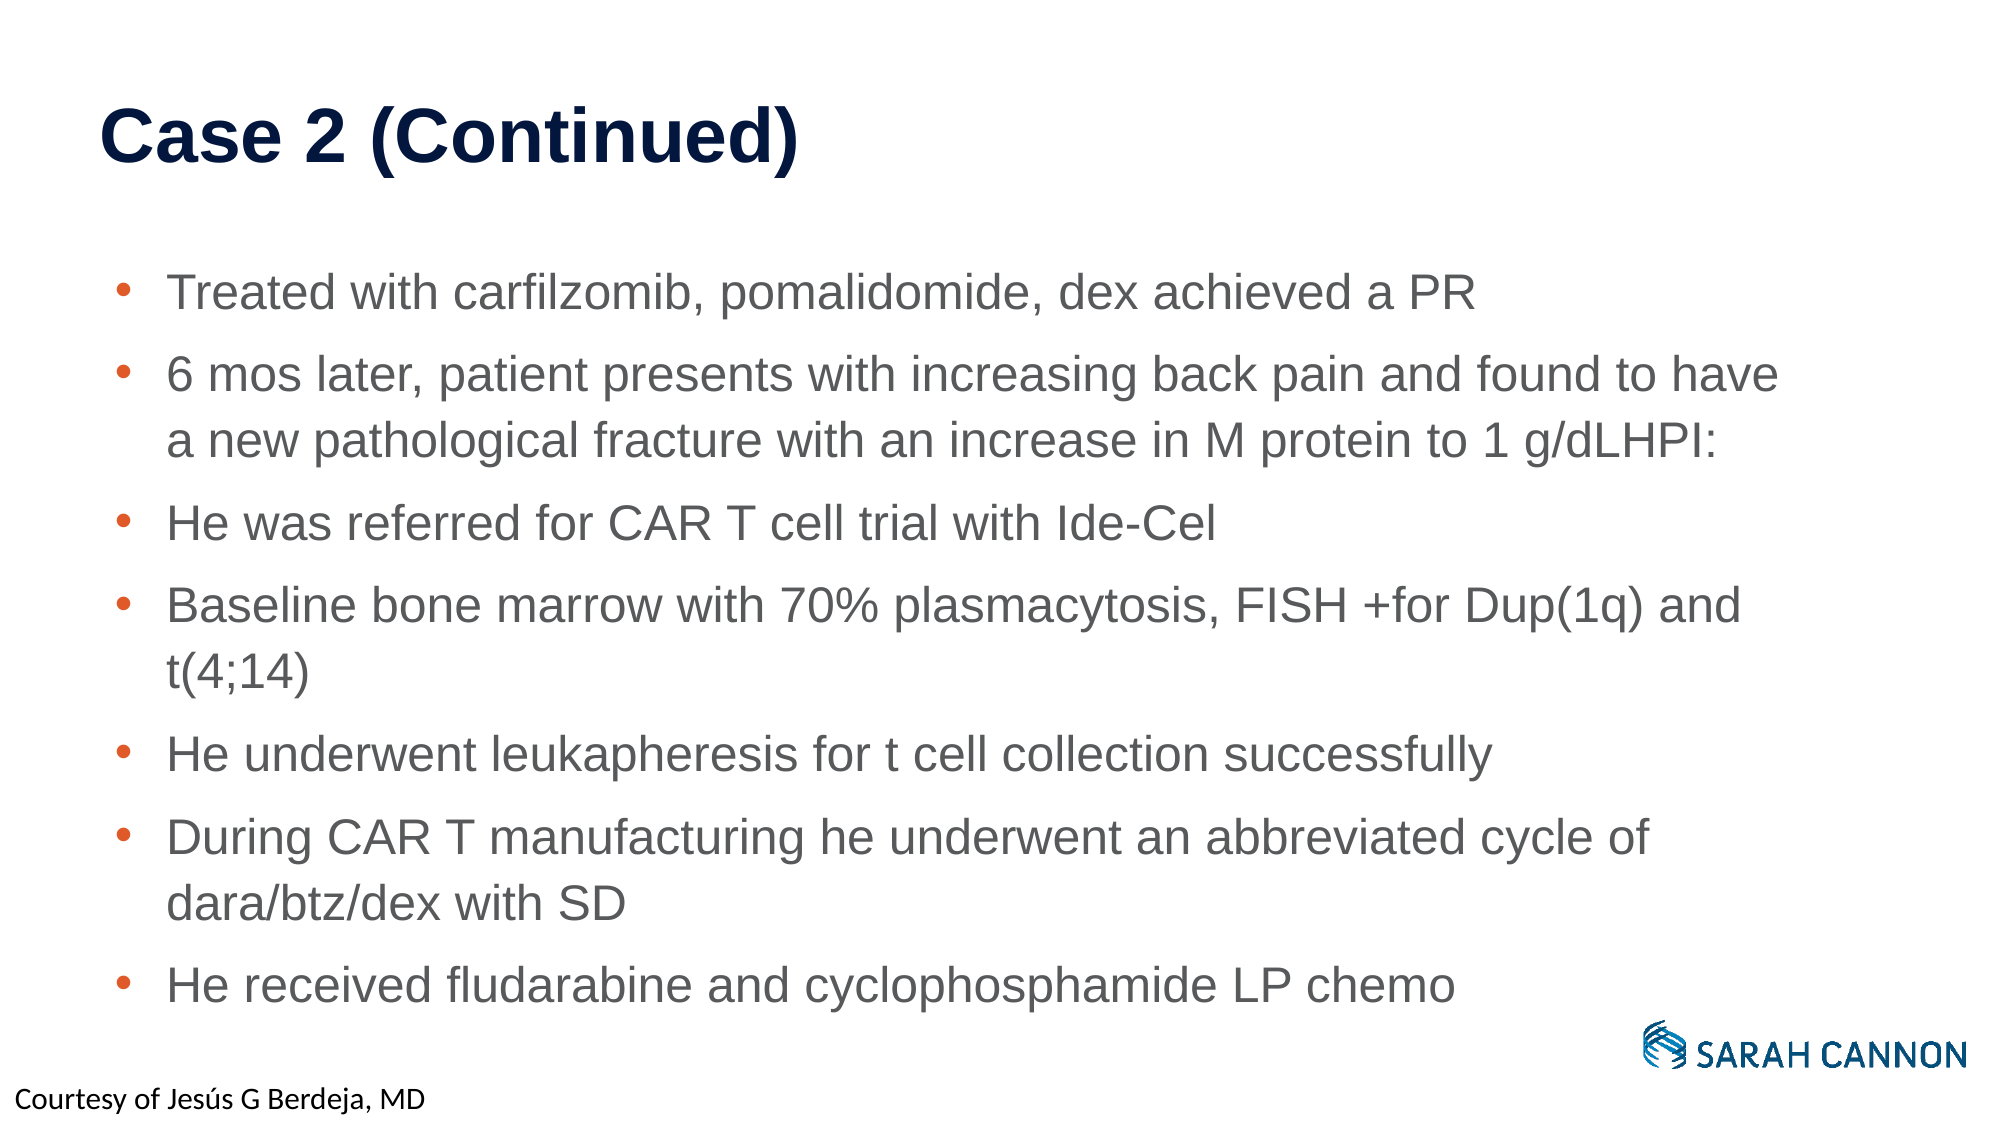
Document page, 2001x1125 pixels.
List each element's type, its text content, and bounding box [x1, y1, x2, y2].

text_box Courtesy of Jesús G Berdeja, MD [0, 1070, 523, 1123]
list Treated with carfilzomib, pomalidomide, dex achieved a PR 6 mos later, patient presents with increasing back pain and found to have a new pathological fracture with an increase in M protein to 1 g/dLHPI: He was referred for CAR T cell trial with Ide-Cel Baseline bone marrow with 70% plasmacytosis, FISH +for Dup(1q) and t(4;14) He underwent leukapheresis for t cell collection successfully During CAR T manufacturing he underwent an abbreviated cycle of dara/btz/dex with SD He received fludarabine and cyclophosphamide LP chemo [99, 245, 1825, 955]
title Case 2 (Continued) [99, 0, 1900, 178]
picture [1643, 1020, 1966, 1079]
